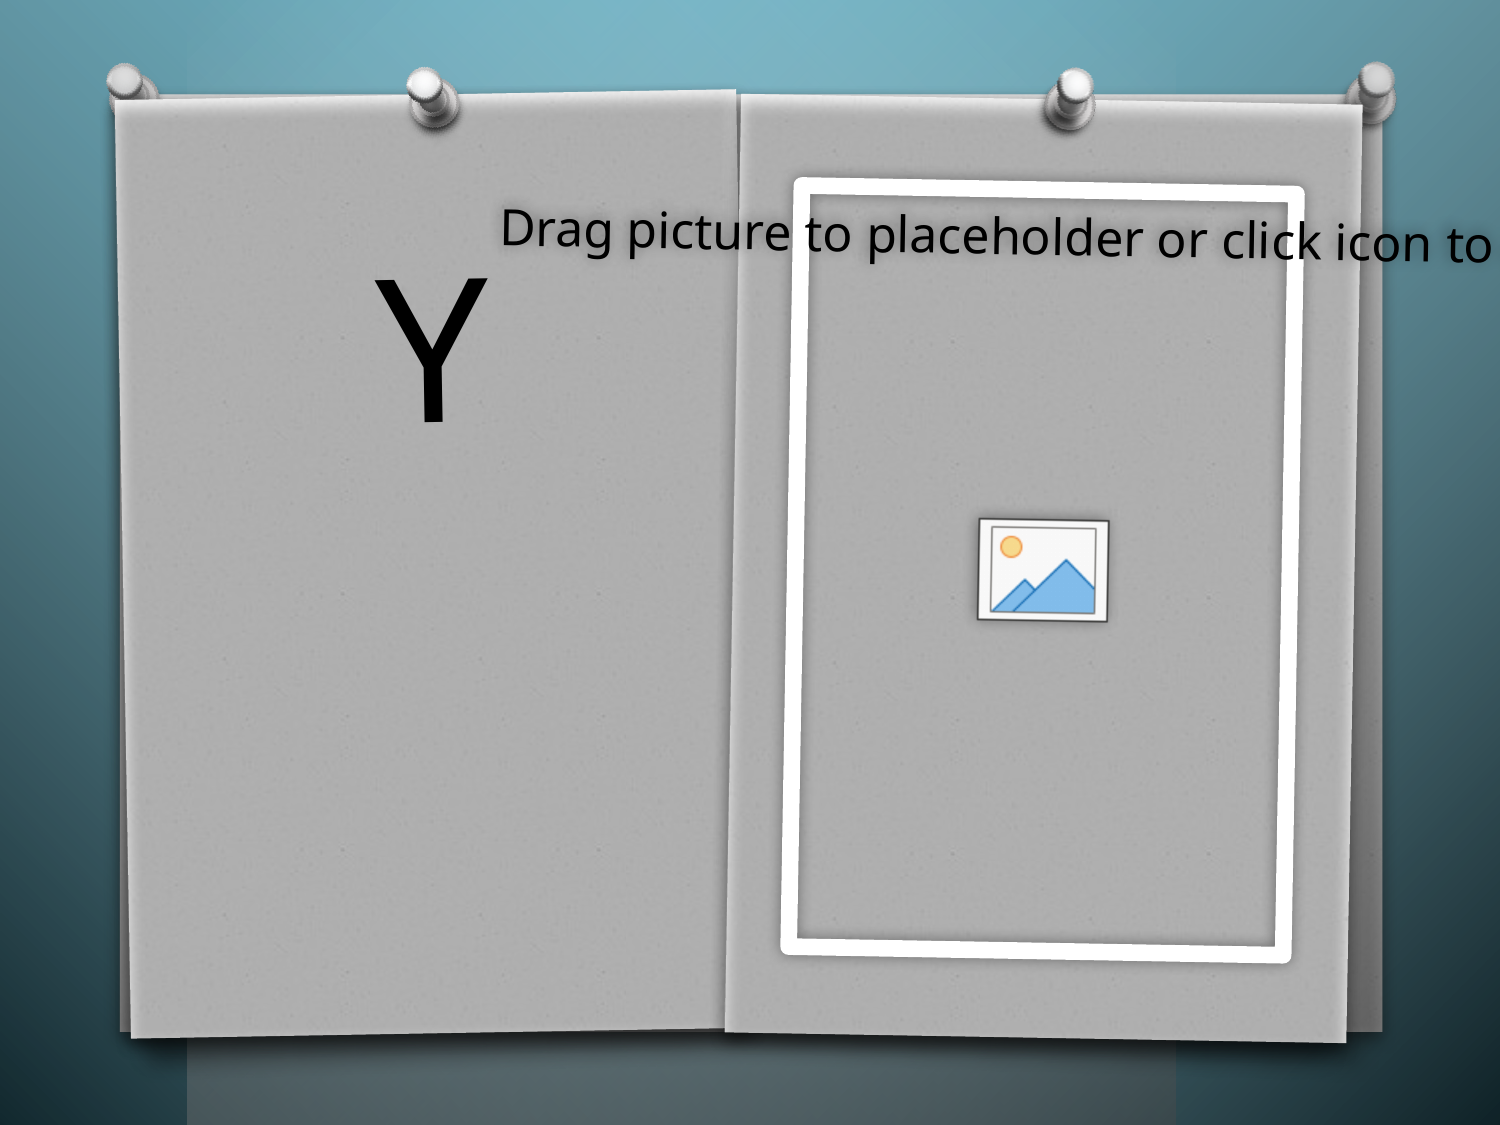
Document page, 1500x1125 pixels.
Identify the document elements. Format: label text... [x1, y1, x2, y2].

title Y [179, 222, 687, 475]
picture [375, 33, 497, 157]
picture [803, 197, 1282, 943]
picture [1016, 41, 1138, 162]
